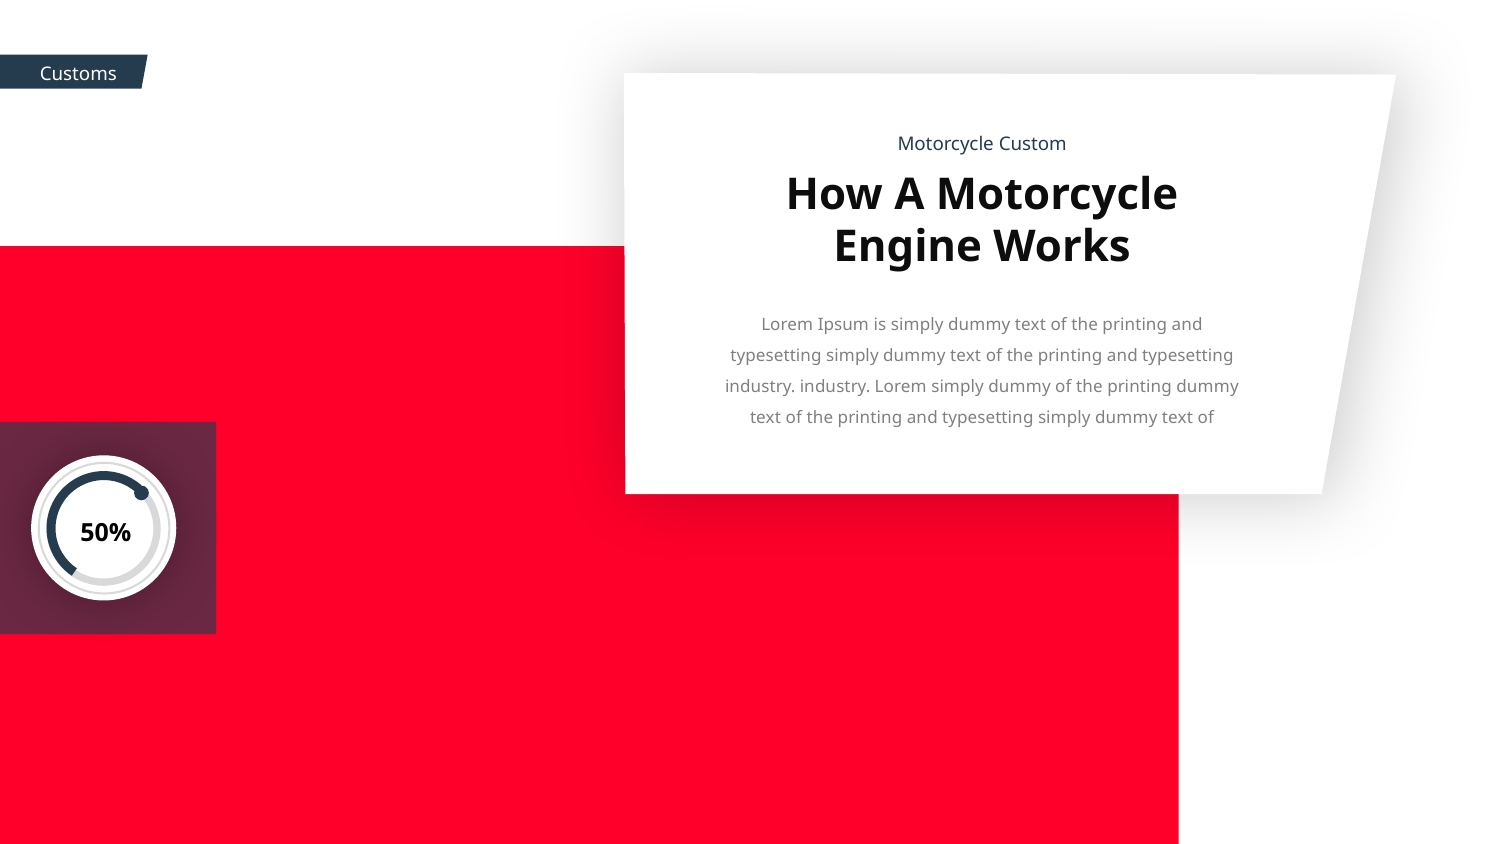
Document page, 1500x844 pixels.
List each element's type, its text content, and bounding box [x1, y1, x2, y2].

text_box How A Motorcycle Engine Works [695, 158, 1269, 279]
text_box Lorem Ipsum is simply dummy text of the printing and typesetting simply dummy text of the printing and typesetting industry. industry. Lorem simply dummy of the printing dummy text of the printing and typesetting simply dummy text of [1179, 295, 1266, 435]
text_box Motorcycle Custom [792, 124, 1172, 158]
picture [0, 246, 1179, 844]
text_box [31, 455, 177, 601]
text_box [622, 71, 1398, 496]
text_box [0, 54, 264, 93]
